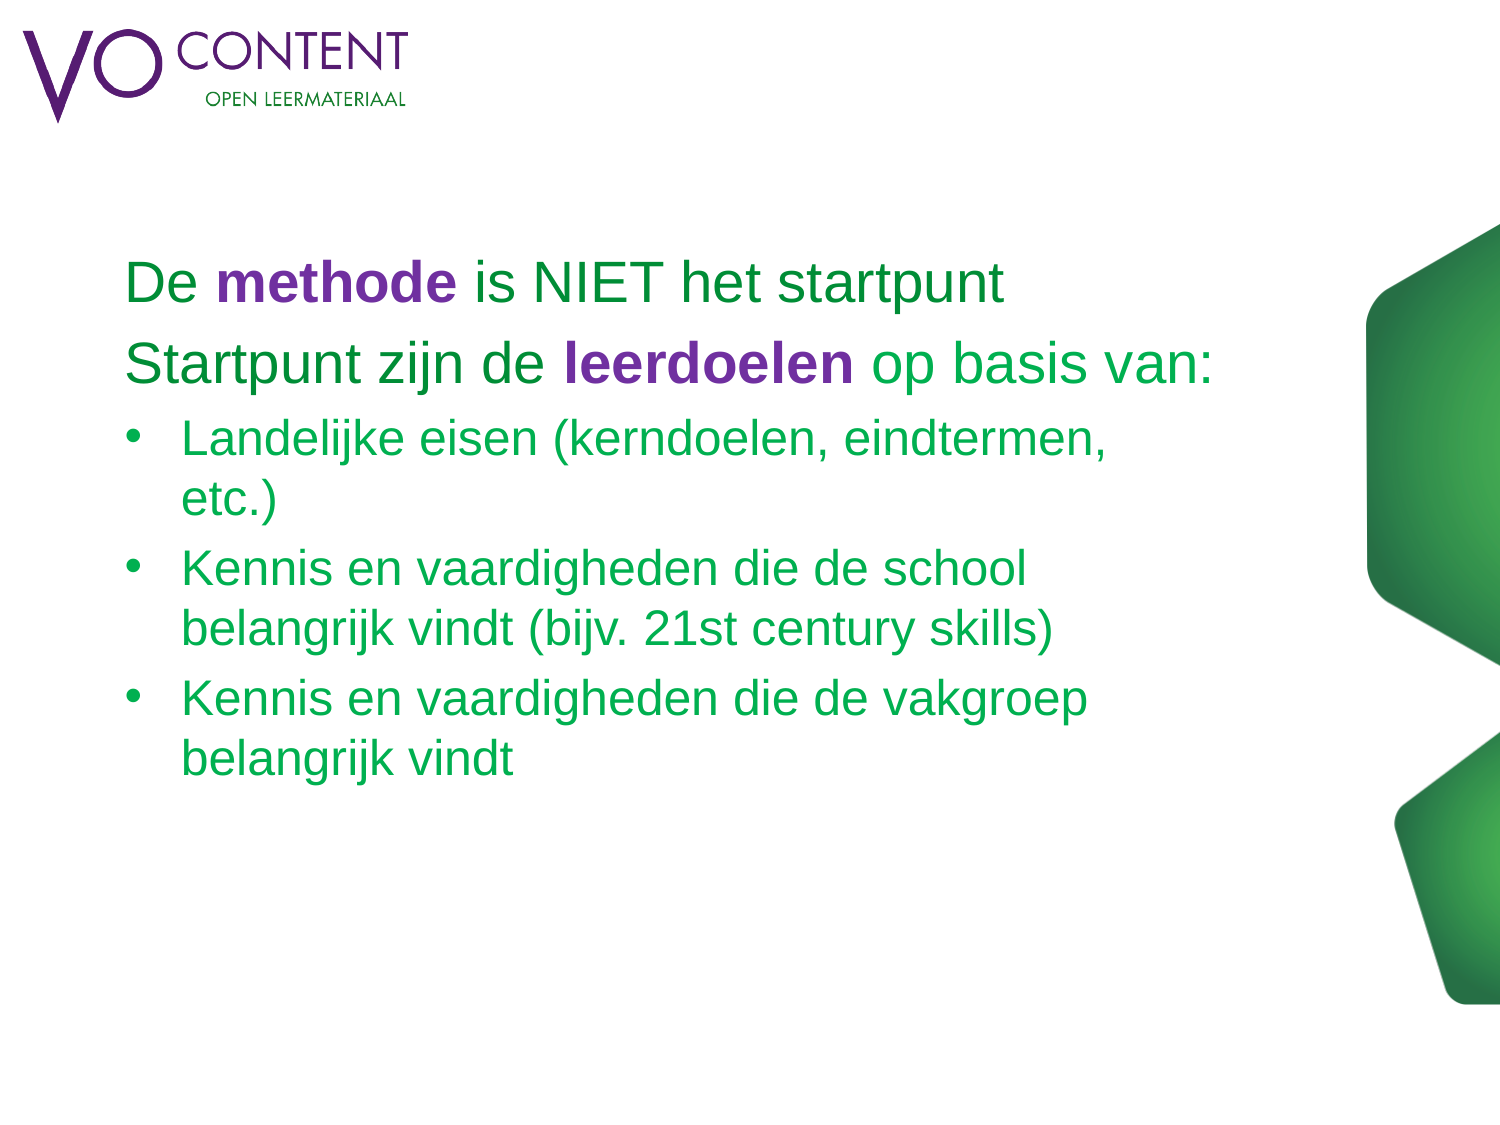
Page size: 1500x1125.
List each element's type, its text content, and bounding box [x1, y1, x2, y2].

list De methode is NIET het startpunt Startpunt zijn de leerdoelen op basis van: Landelijke eisen (kerndoelen, eindtermen, etc.) Kennis en vaardigheden die de school belangrijk vindt (bijv. 21st century skills) Kennis en vaardigheden die de vakgroep belangrijk vindt [109, 236, 1234, 906]
picture [22, 29, 408, 124]
picture [1366, 222, 1500, 1005]
